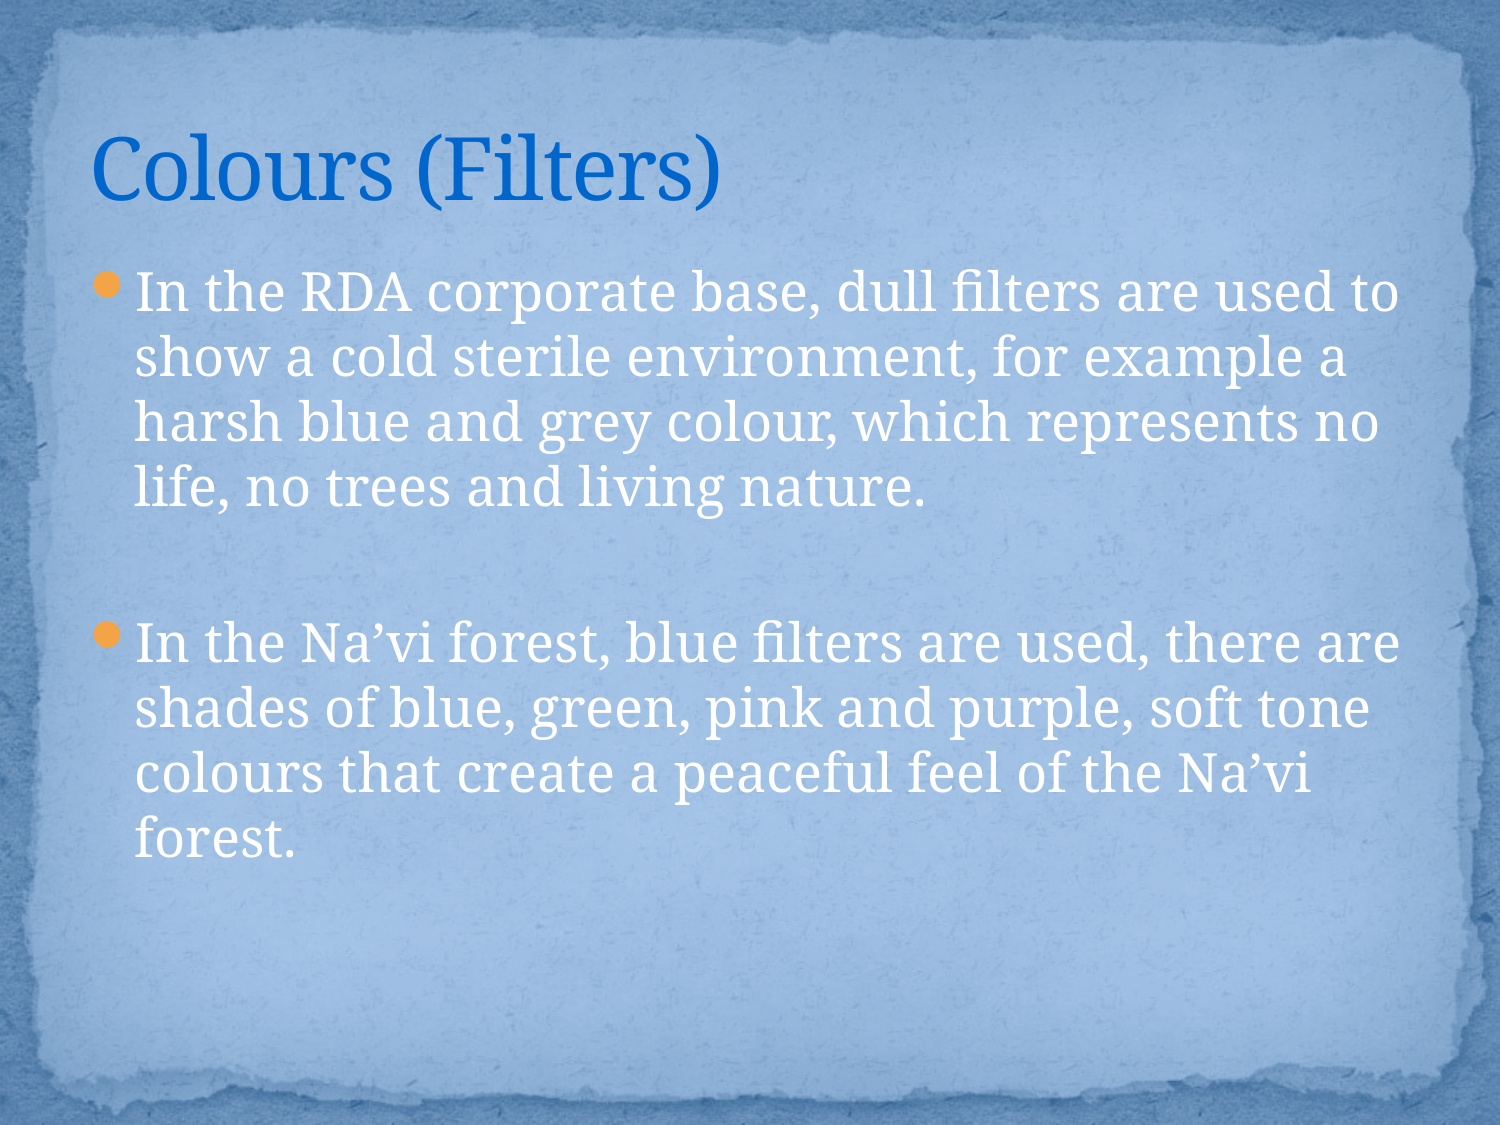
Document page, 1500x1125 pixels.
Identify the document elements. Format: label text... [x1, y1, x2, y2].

title Colours (Filters) [74, 24, 1425, 225]
list In the RDA corporate base, dull filters are used to show a cold sterile environment, for example a harsh blue and grey colour, which represents no life, no trees and living nature. In the Na’vi forest, blue filters are used, there are shades of blue, green, pink and purple, soft tone colours that create a peaceful feel of the Na’vi forest. [75, 249, 1425, 1000]
